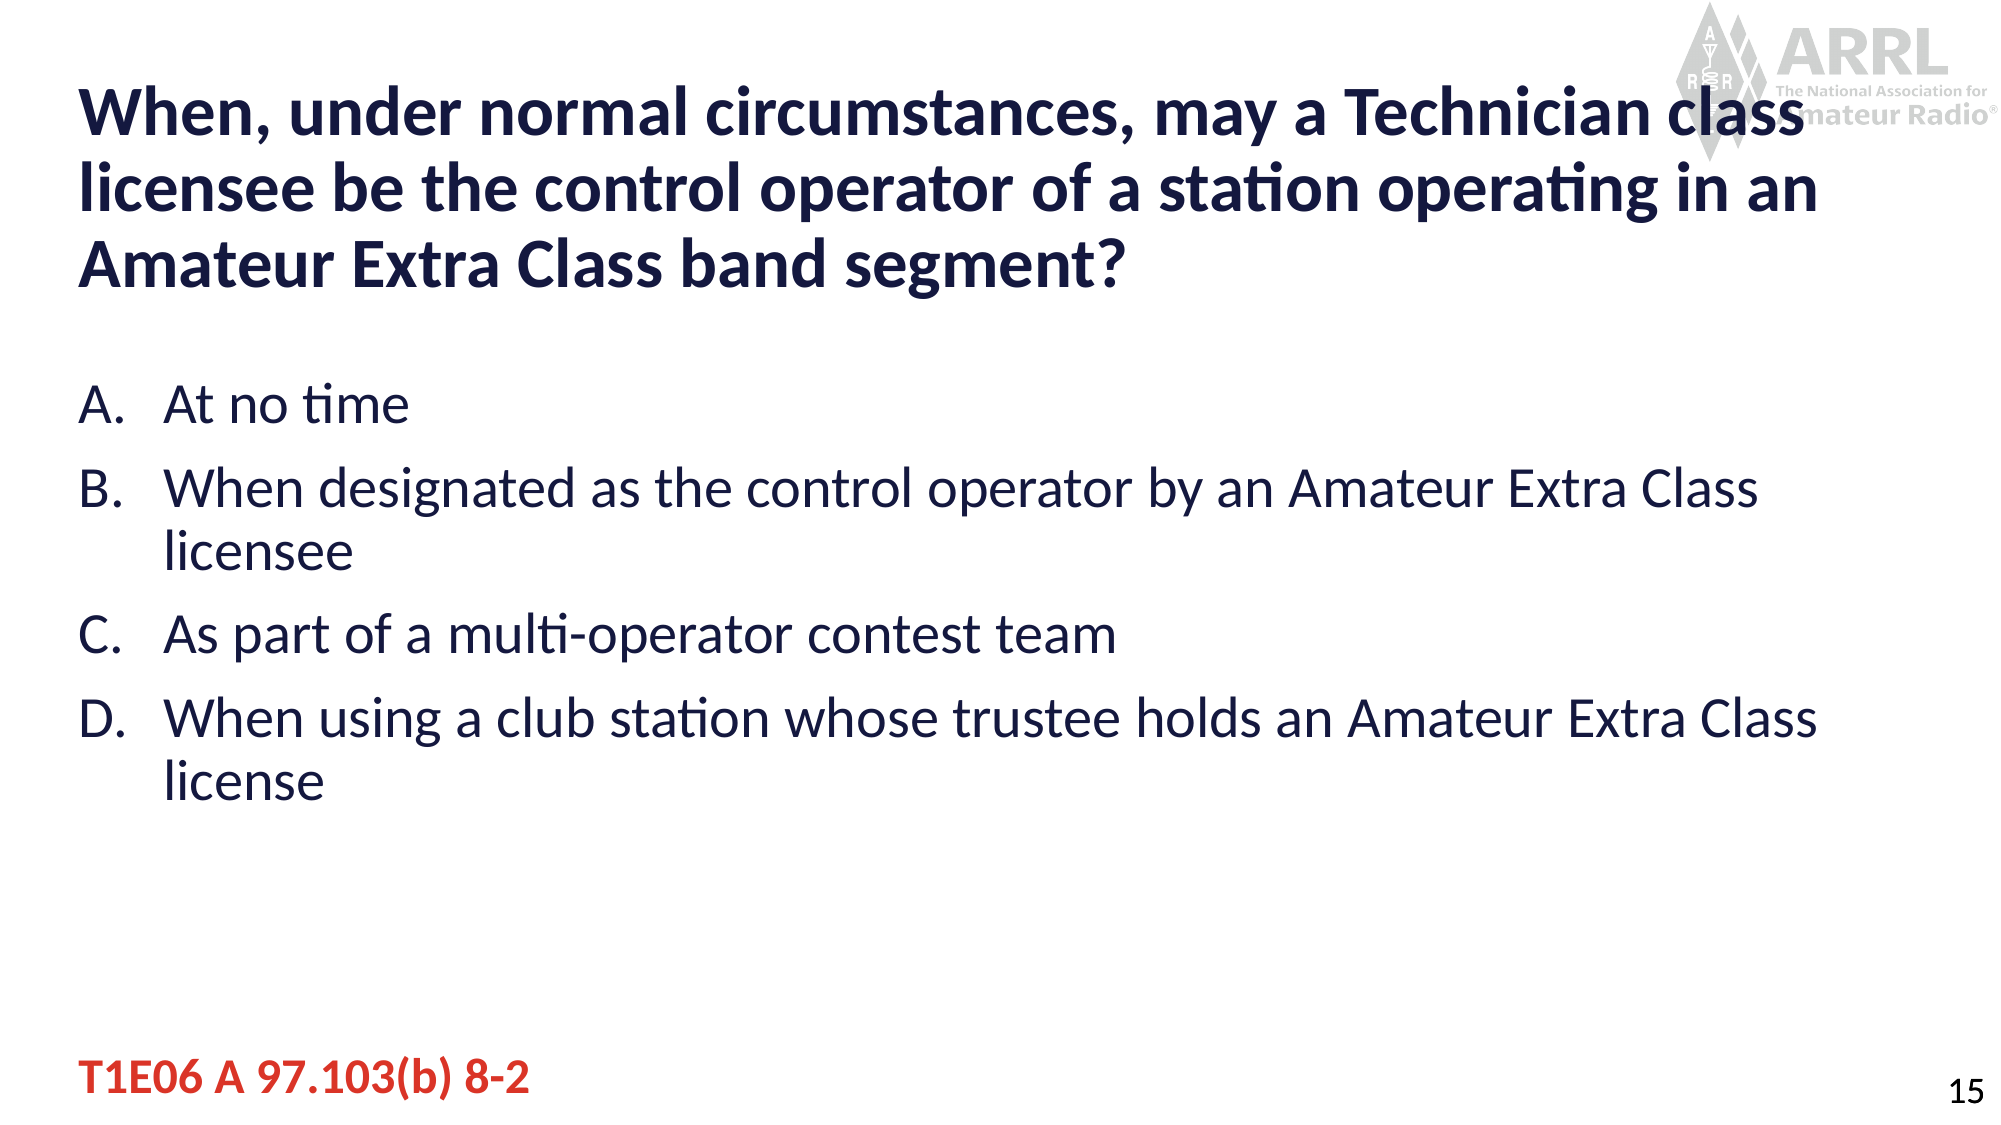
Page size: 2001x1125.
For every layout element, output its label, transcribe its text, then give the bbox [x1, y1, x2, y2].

text_box T1E06 A 97.103(b) 8-2 [63, 1036, 921, 1112]
picture [1674, 0, 2000, 164]
title When, under normal circumstances, may a Technician class licensee be the control operator of a station operating in an Amateur Extra Class band segment? [63, 59, 1863, 318]
list At no time When designated as the control operator by an Amateur Extra Class licensee As part of a multi-operator contest team When using a club station whose trustee holds an Amateur Extra Class license [63, 365, 1863, 989]
